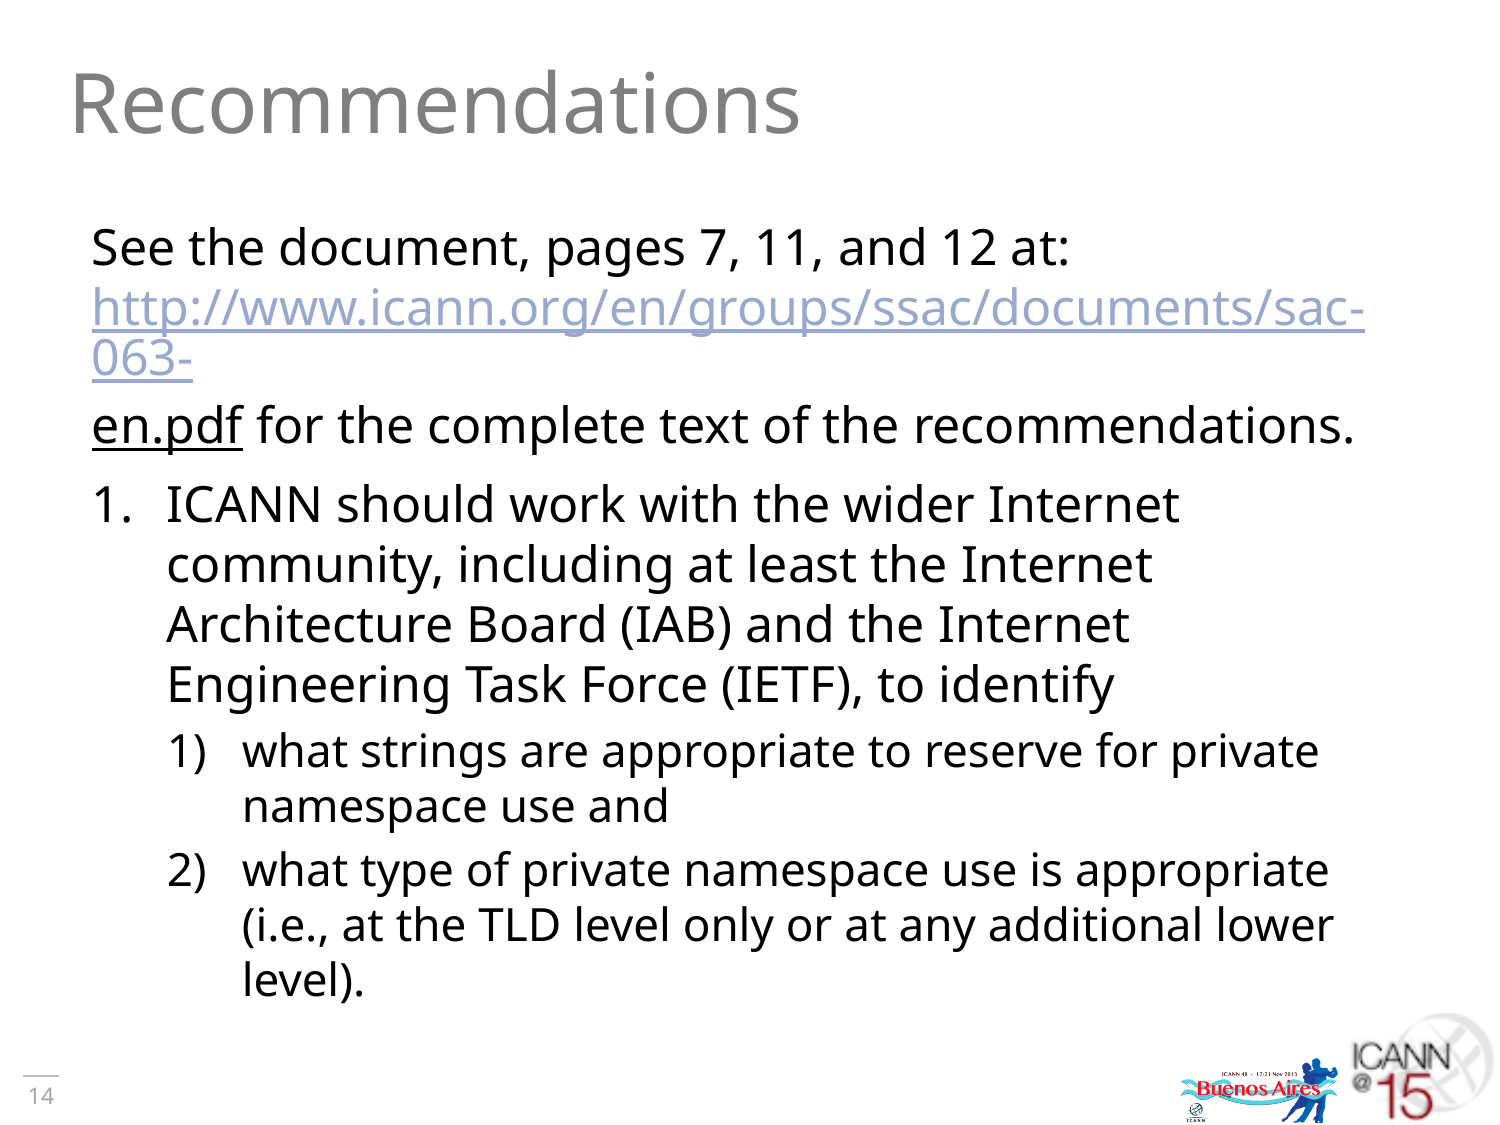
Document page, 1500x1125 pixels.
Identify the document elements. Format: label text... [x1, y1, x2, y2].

list See the document, pages 7, 11, and 12 at: http://www.icann.org/en/groups/ssac/documents/sac-063-en.pdf for the complete text of the recommendations. ICANN should work with the wider Internet community, including at least the Internet Architecture Board (IAB) and the Internet Engineering Task Force (IETF), to identify what strings are appropriate to reserve for private namespace use and what type of private namespace use is appropriate (i.e., at the TLD level only or at any additional lower level). [76, 208, 1400, 1000]
title Recommendations [53, 42, 1424, 147]
picture [1178, 1013, 1500, 1125]
